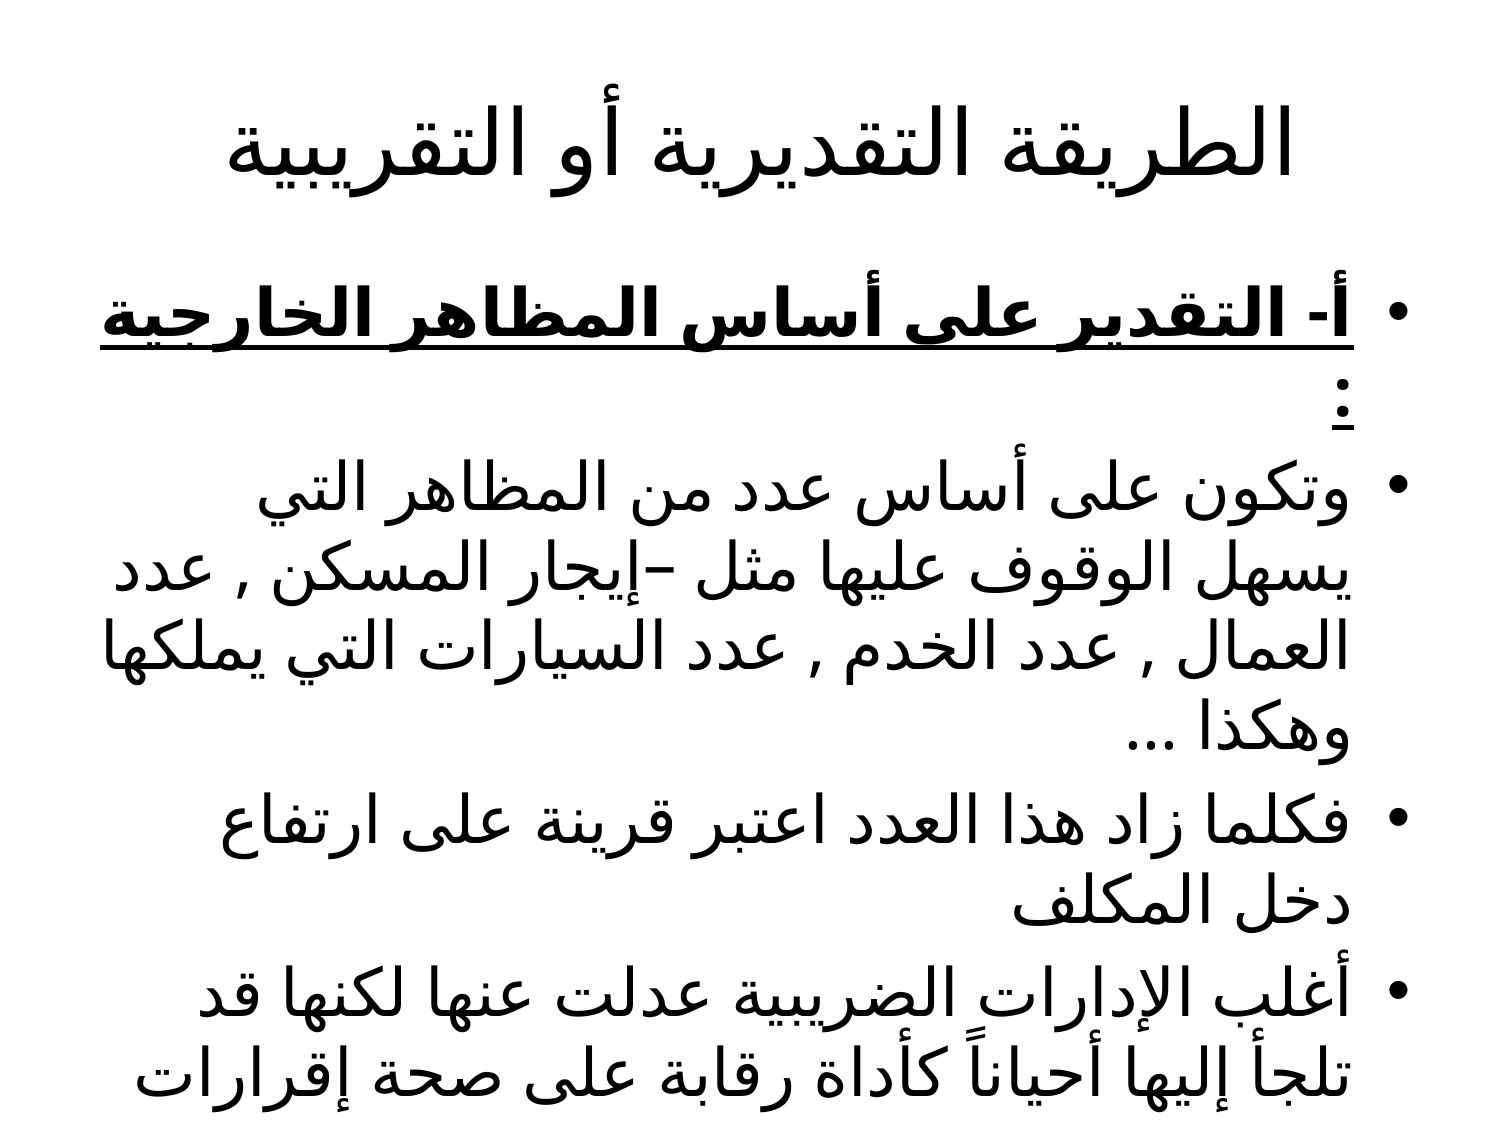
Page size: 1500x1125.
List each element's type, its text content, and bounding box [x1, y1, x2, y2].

list أ- التقدير على أساس المظاهر الخارجية : وتكون على أساس عدد من المظاهر التي يسهل الوقوف عليها مثل –إيجار المسكن , عدد العمال , عدد الخدم , عدد السيارات التي يملكها وهكذا ... فكلما زاد هذا العدد اعتبر قرينة على ارتفاع دخل المكلف أغلب الإدارات الضريبية عدلت عنها لكنها قد تلجأ إليها أحياناً كأداة رقابة على صحة إقرارات المكلفين . [75, 262, 1425, 1005]
title الطريقة التقديرية أو التقريبية [75, 45, 1425, 233]
